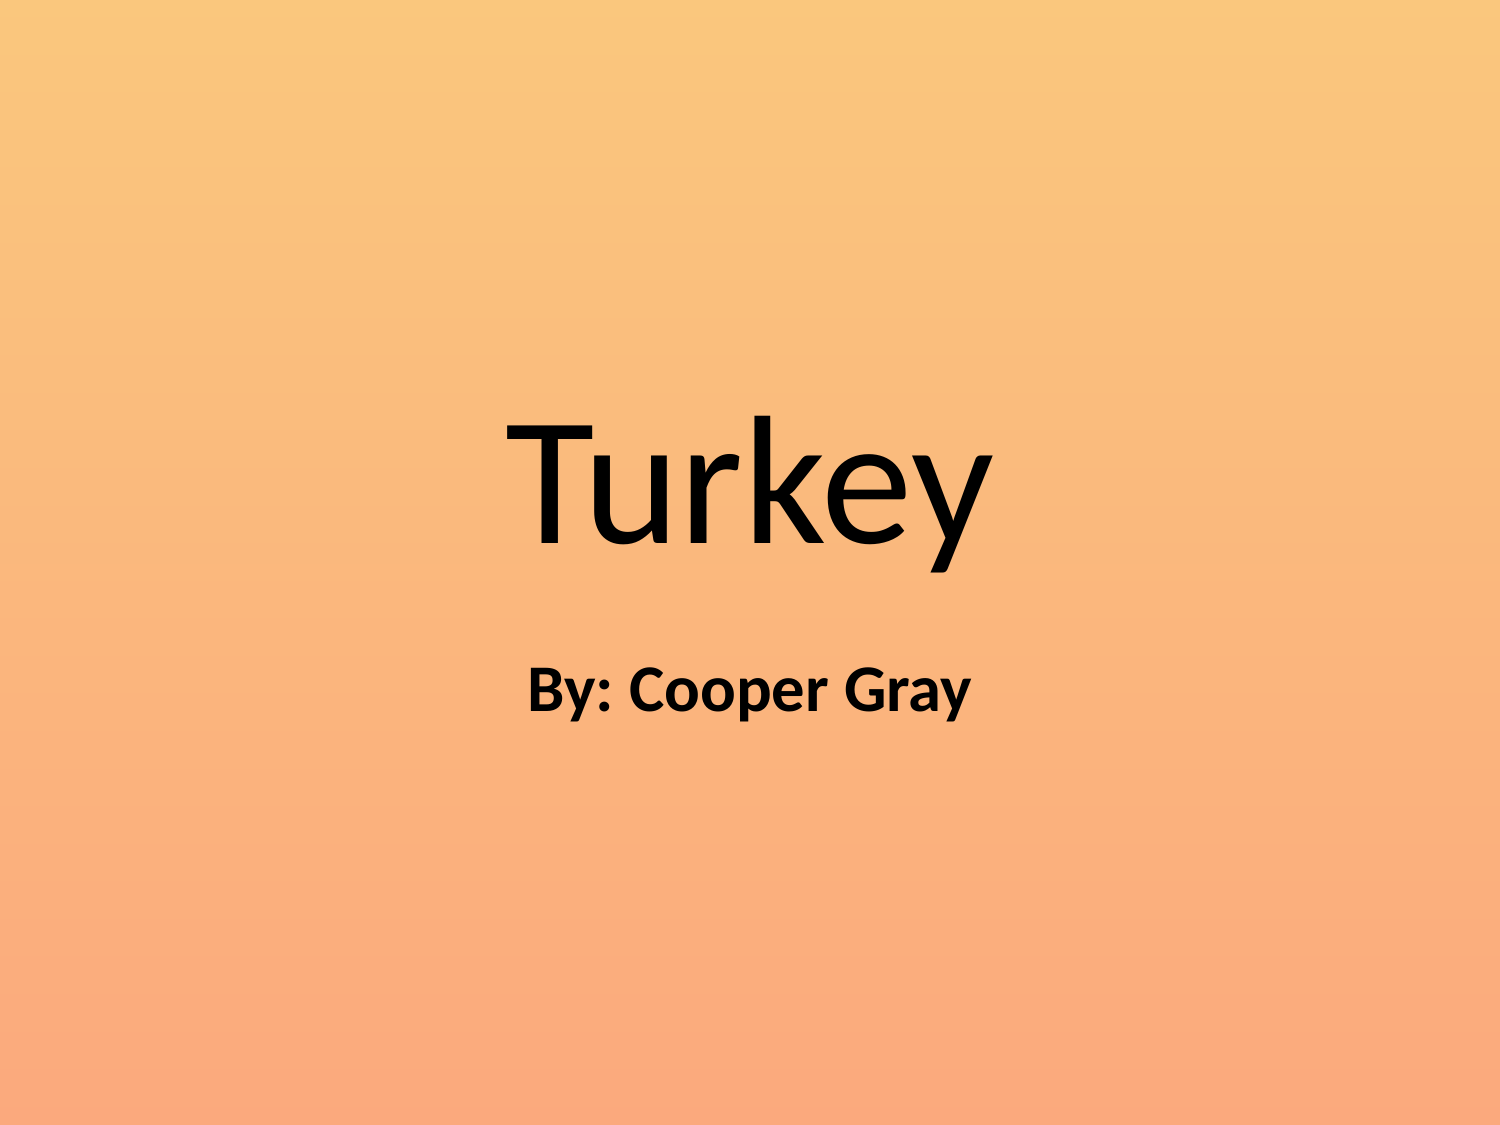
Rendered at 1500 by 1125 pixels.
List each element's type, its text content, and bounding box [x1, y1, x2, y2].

subtitle By: Cooper Gray [225, 637, 1275, 925]
title Turkey [112, 349, 1388, 591]
